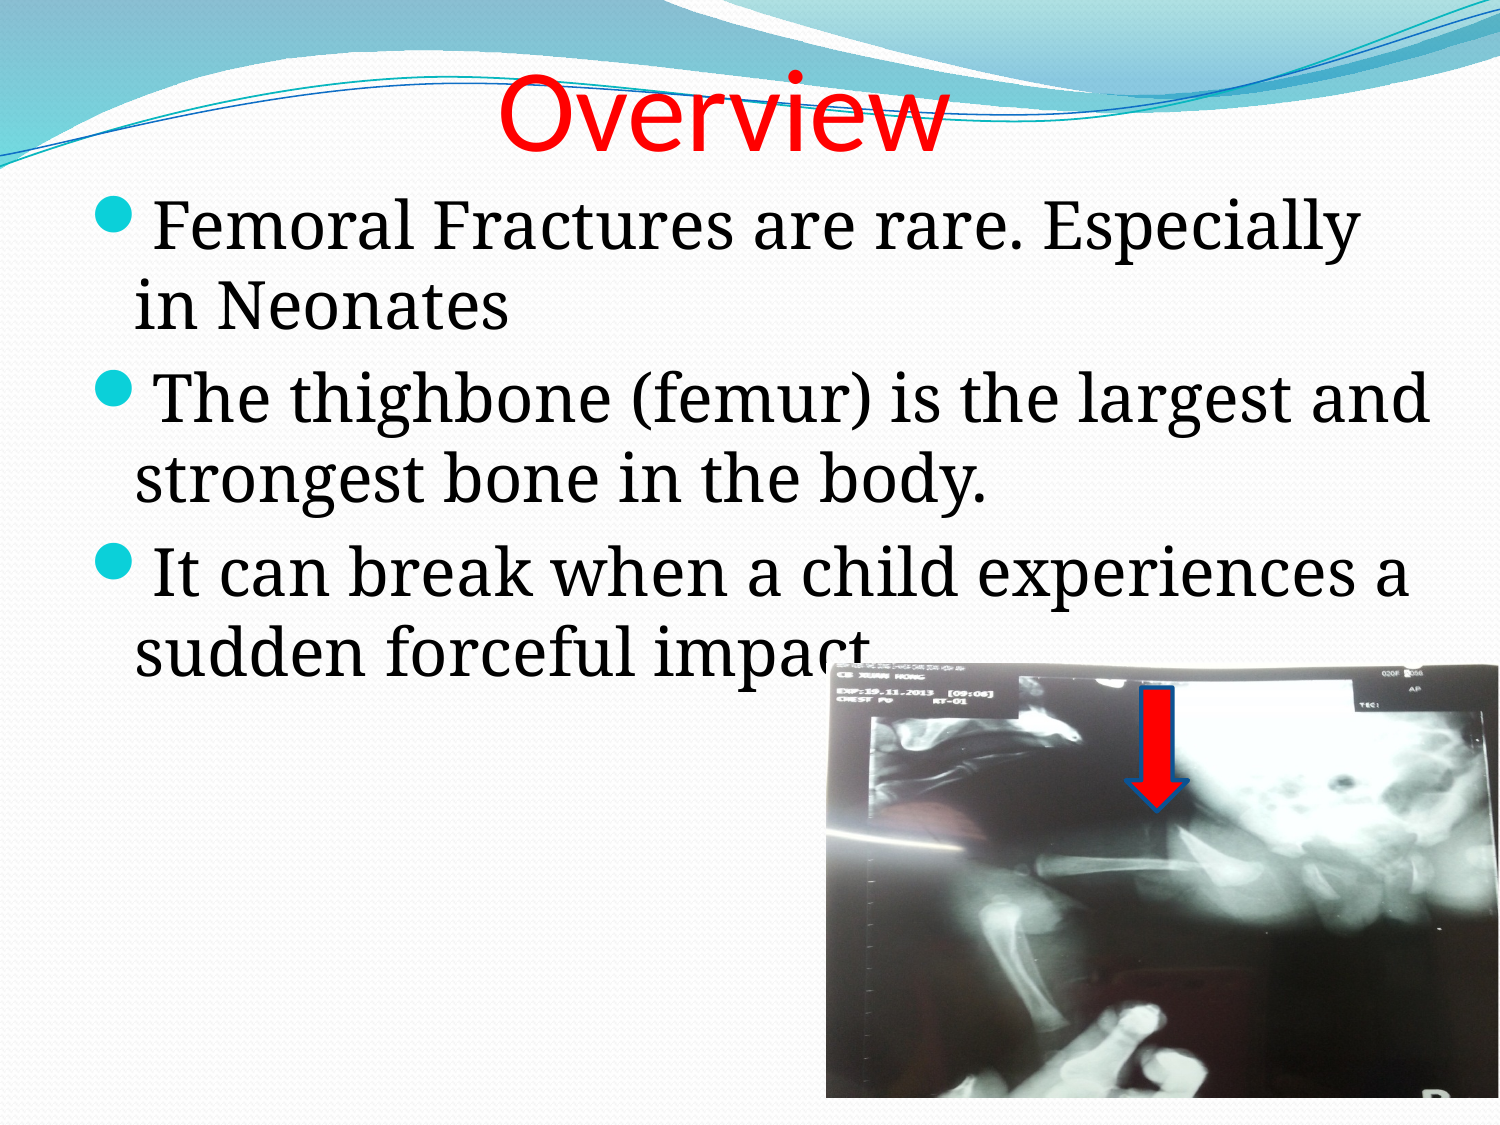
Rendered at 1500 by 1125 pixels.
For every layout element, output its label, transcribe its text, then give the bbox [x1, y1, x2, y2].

list Femoral Fractures are rare. Especially in Neonates The thighbone (femur) is the largest and strongest bone in the body. It can break when a child experiences a sudden forceful impact. [75, 174, 1450, 808]
picture [824, 663, 1499, 1098]
title Overview [50, 24, 1400, 175]
